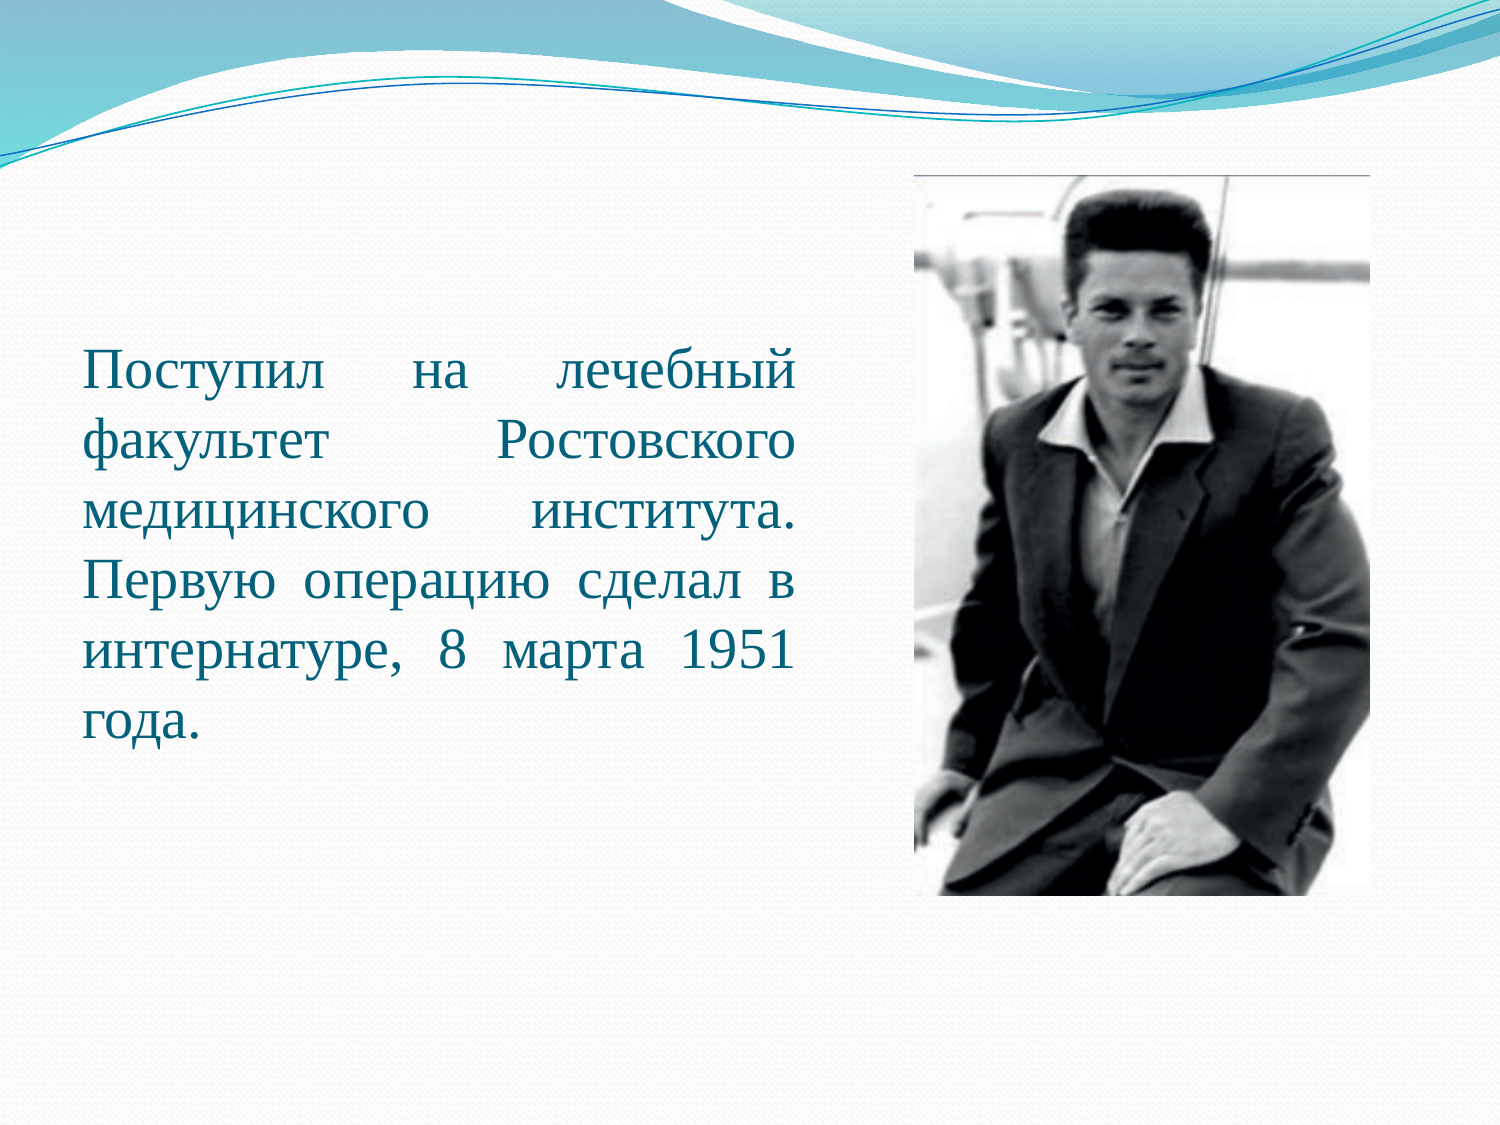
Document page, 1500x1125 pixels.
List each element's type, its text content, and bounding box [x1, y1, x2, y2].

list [913, 175, 1370, 897]
title Поступил на лечебный факультет Ростовского медицинского института. Первую операцию сделал в интернатуре, 8 марта 1951 года. [82, 316, 797, 750]
